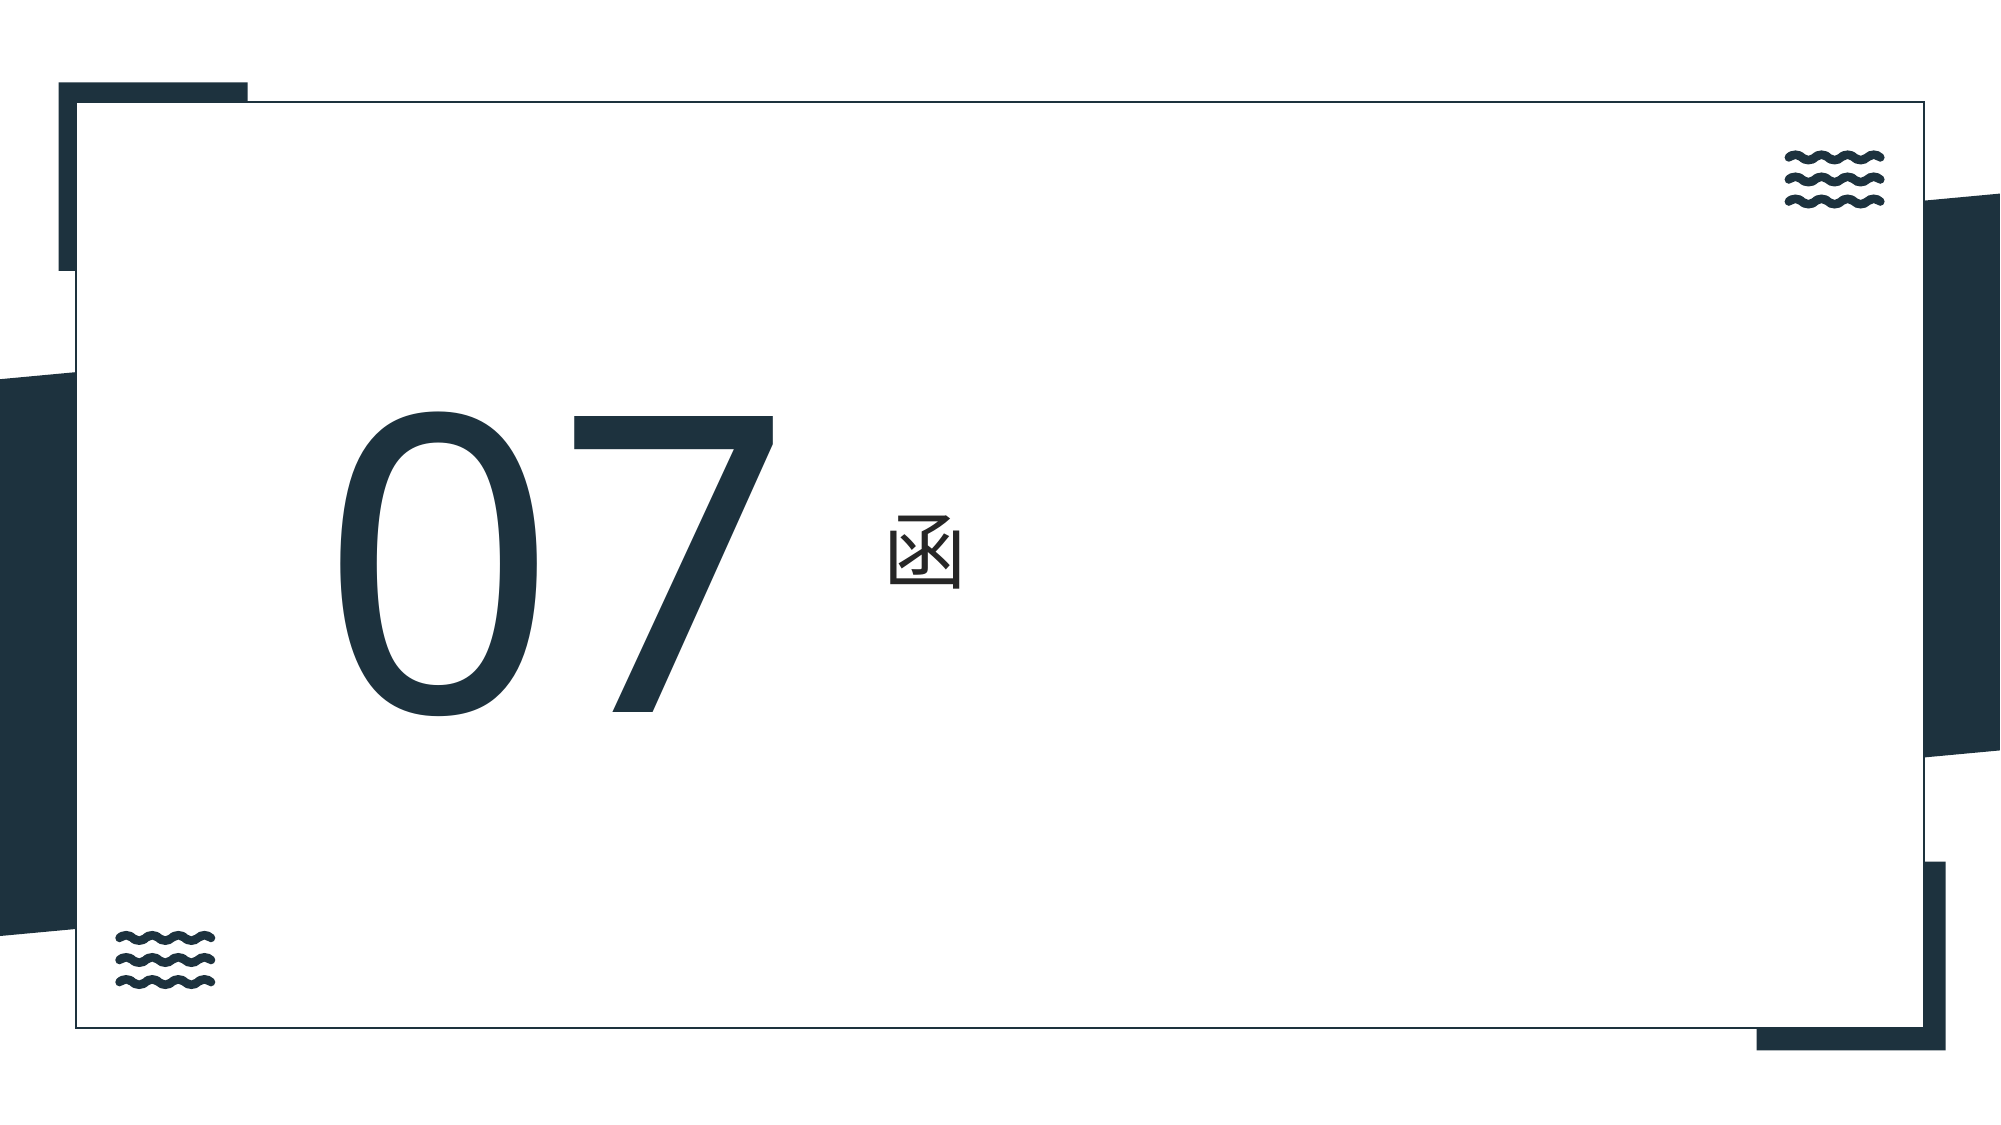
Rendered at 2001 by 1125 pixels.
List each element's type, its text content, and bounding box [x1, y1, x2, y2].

text_box [1756, 861, 1947, 1051]
text_box [75, 101, 1925, 1029]
text_box [115, 952, 216, 968]
text_box [0, 371, 75, 938]
text_box [115, 930, 216, 946]
text_box [58, 81, 249, 272]
text_box [1784, 150, 1885, 165]
text_box [1784, 194, 1885, 209]
text_box 函 [868, 491, 1625, 606]
text_box [1925, 192, 2000, 759]
text_box [1784, 172, 1885, 187]
text_box 07 [216, 290, 898, 803]
text_box [115, 975, 216, 990]
